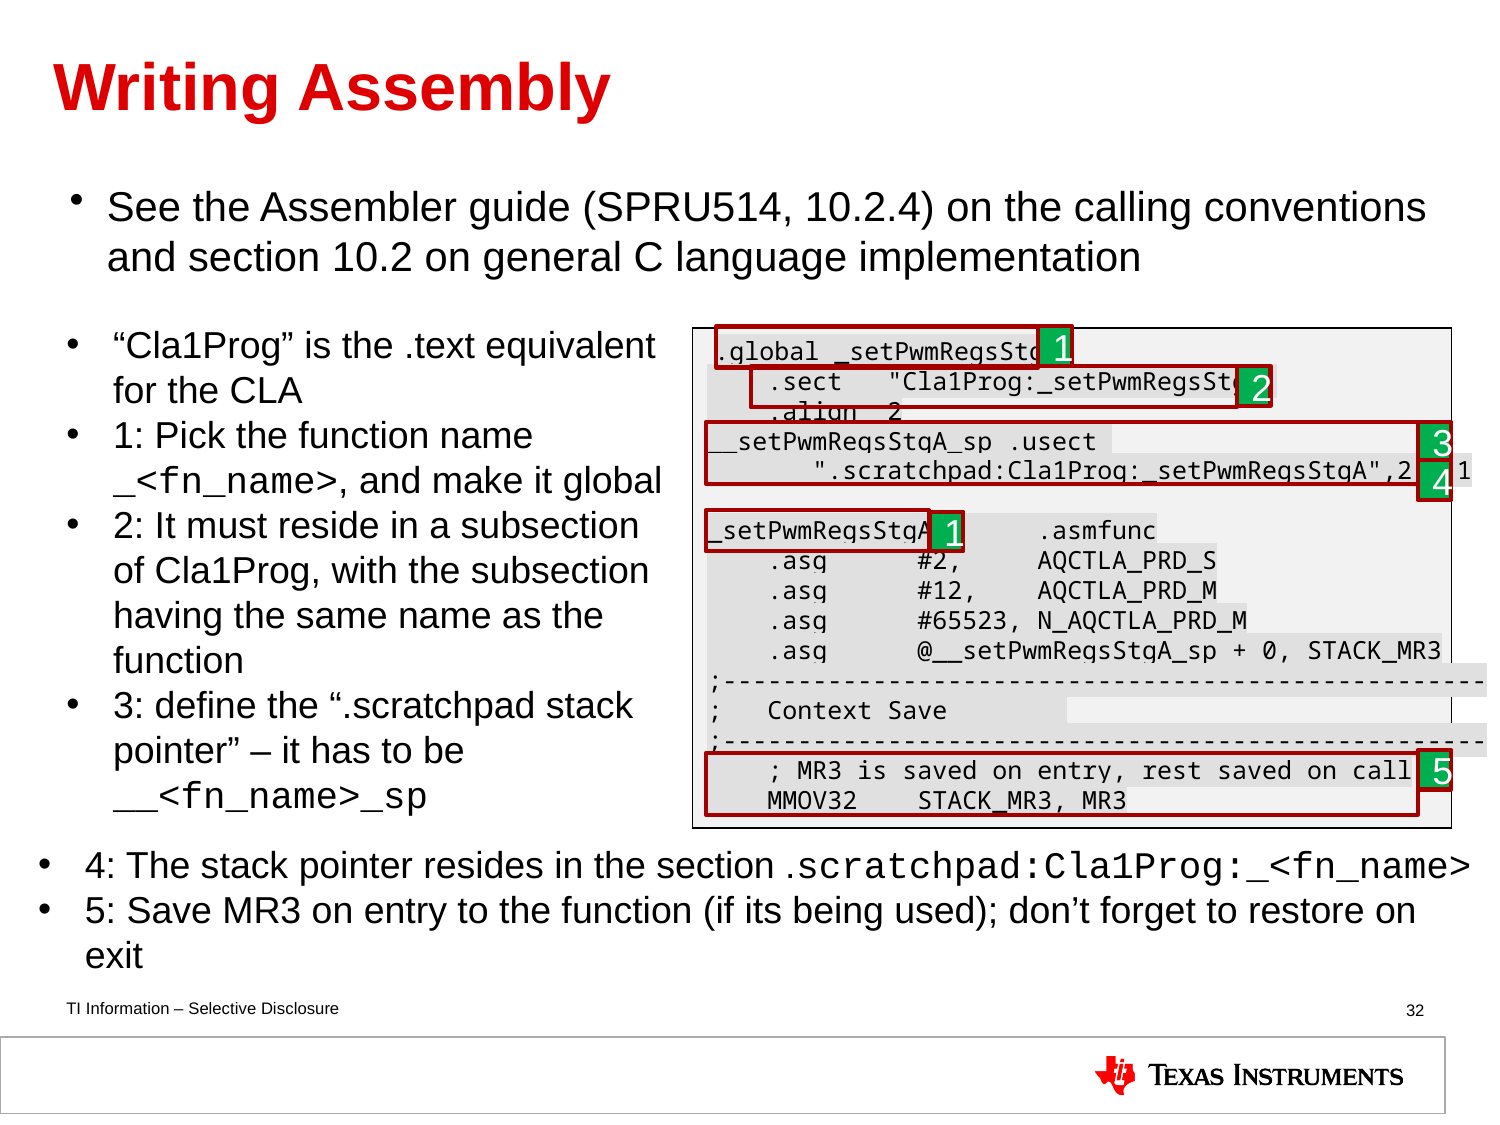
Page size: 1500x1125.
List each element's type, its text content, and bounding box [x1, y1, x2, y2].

text_box “Cla1Prog” is the .text equivalent for the CLA 1: Pick the function name _<fn_name>, and make it global 2: It must reside in a subsection of Cla1Prog, with the subsection having the same name as the function 3: define the “.scratchpad stack pointer” – it has to be __<fn_name>_sp [51, 313, 693, 823]
text_box .global _setPwmRegsStgA .sect "Cla1Prog:_setPwmRegsStgA" .align 2 __setPwmRegsStgA_sp .usect ".scratchpad:Cla1Prog:_setPwmRegsStgA",2,0,1 _setPwmRegsStgA: .asmfunc .asg #2, AQCTLA_PRD_S .asg #12, AQCTLA_PRD_M .asg #65523, N_AQCTLA_PRD_M .asg @__setPwmRegsStgA_sp + 0, STACK_MR3 ;--------------------------------------------------- ; Context Save ;--------------------------------------------------- ; MR3 is saved on entry, rest saved on call MMOV32 STACK_MR3, MR3 [692, 327, 1452, 828]
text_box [715, 326, 1073, 368]
picture [1095, 1056, 1403, 1095]
slide_number 32 [1089, 992, 1440, 1027]
list See the Assembler guide (SPRU514, 10.2.4) on the calling conventions and section 10.2 on general C language implementation [54, 171, 1444, 287]
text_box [750, 365, 1271, 408]
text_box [705, 749, 1452, 815]
text_box 4 [1416, 489, 1453, 502]
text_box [705, 510, 964, 552]
text_box 4: The stack pointer resides in the section .scratchpad:Cla1Prog:_<fn_name> 5: Save MR3 on entry to the function (if its being used); don’t forget to restore on exit [23, 833, 1500, 984]
title Writing Assembly [37, 23, 1426, 158]
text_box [705, 421, 1452, 484]
